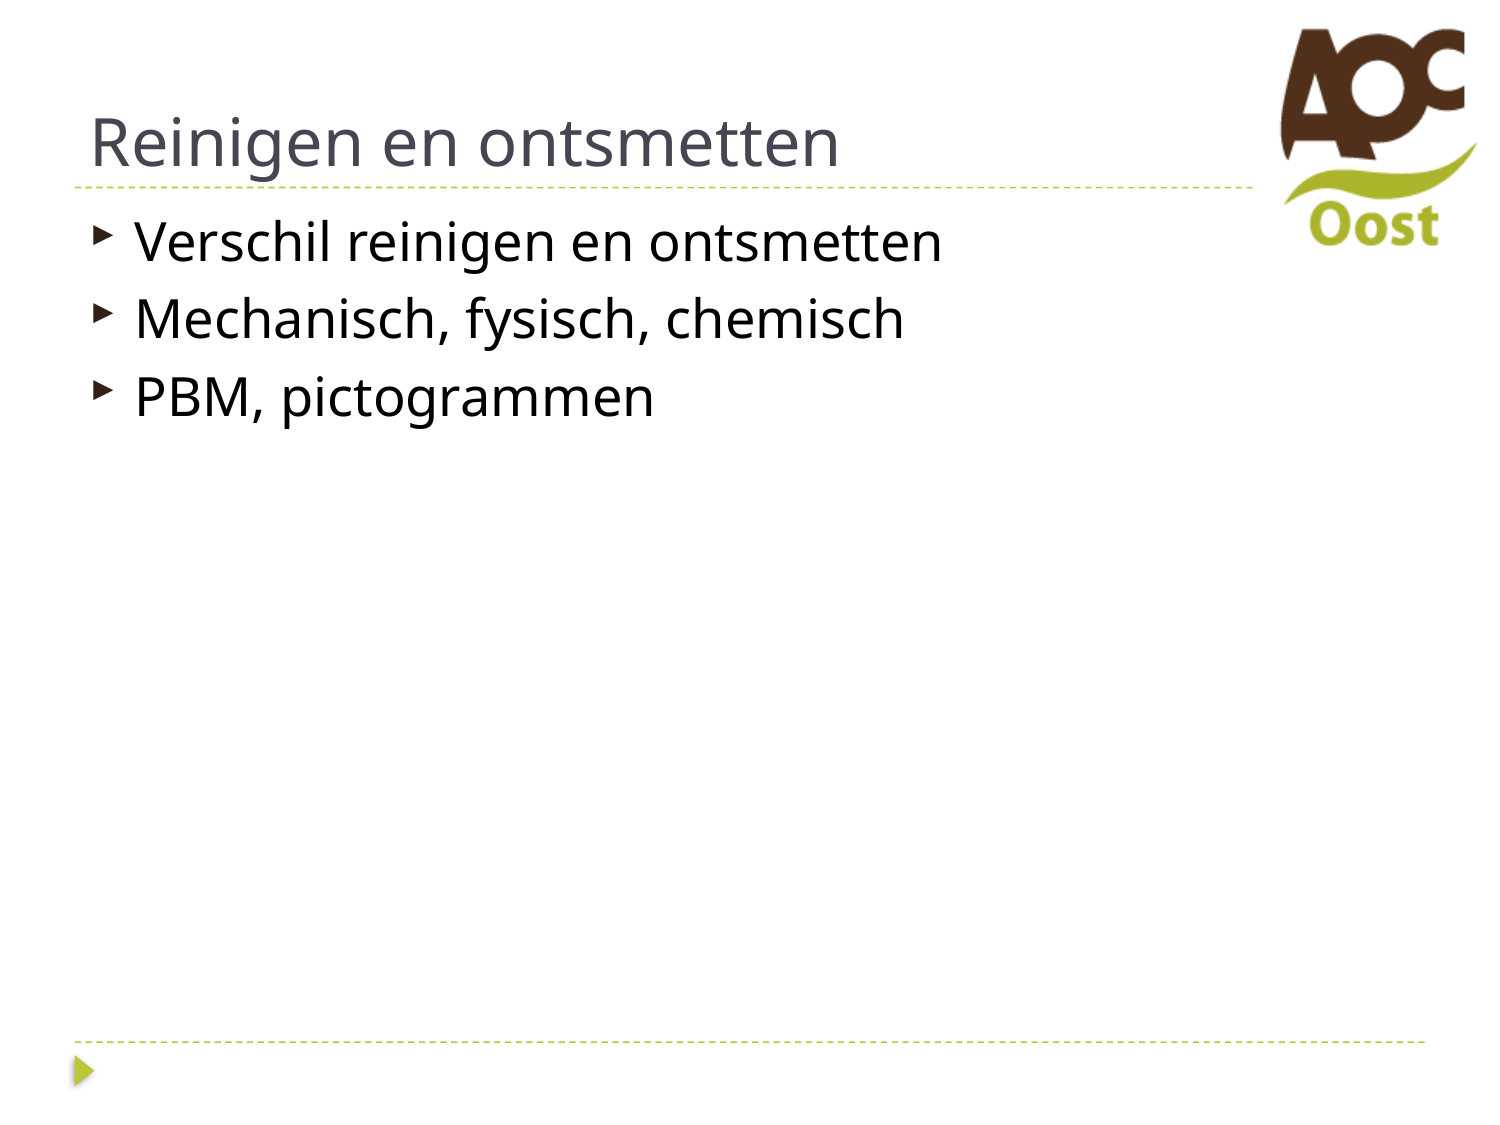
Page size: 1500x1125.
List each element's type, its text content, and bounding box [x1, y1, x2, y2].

title Reinigen en ontsmetten [75, 24, 1252, 188]
picture [1257, 0, 1500, 284]
list Verschil reinigen en ontsmetten Mechanisch, fysisch, chemisch PBM, pictogrammen [75, 200, 1425, 1010]
